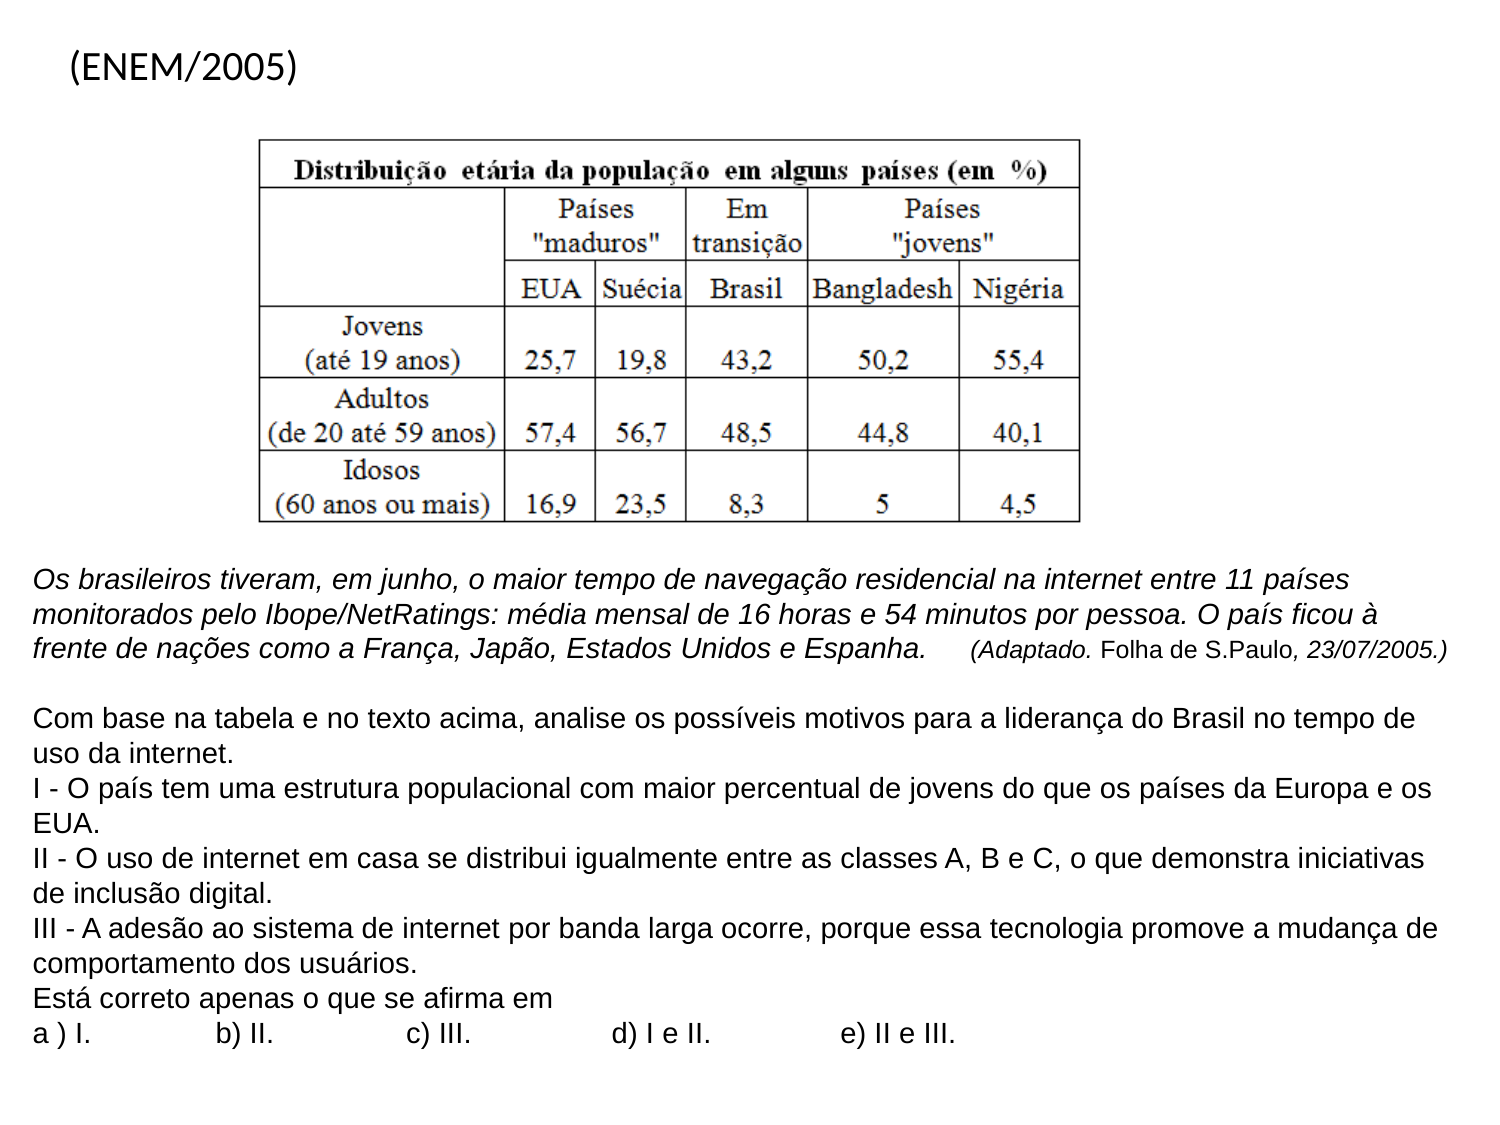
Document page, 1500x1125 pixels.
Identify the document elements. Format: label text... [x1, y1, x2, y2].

text_box (ENEM/2005) [53, 30, 314, 96]
text_box Os brasileiros tiveram, em junho, o maior tempo de navegação residencial na internet entre 11 países monitorados pelo Ibope/NetRatings: média mensal de 16 horas e 54 minutos por pessoa. O país ficou à frente de nações como a França, Japão, Estados Unidos e Espanha. (Adaptado. Folha de S.Paulo, 23/07/2005.) Com base na tabela e no texto acima, analise os possíveis motivos para a liderança do Brasil no tempo de uso da internet. I - O país tem uma estrutura populacional com maior percentual de jovens do que os países da Europa e os EUA. II - O uso de internet em casa se distribui igualmente entre as classes A, B e C, o que demonstra iniciativas de inclusão digital. III - A adesão ao sistema de internet por banda larga ocorre, porque essa tecnologia promove a mudança de comportamento dos usuários. Está correto apenas o que se afirma em a ) I. b) II. c) III. d) I e II. e) II e III. [17, 552, 1477, 1057]
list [253, 134, 1086, 528]
